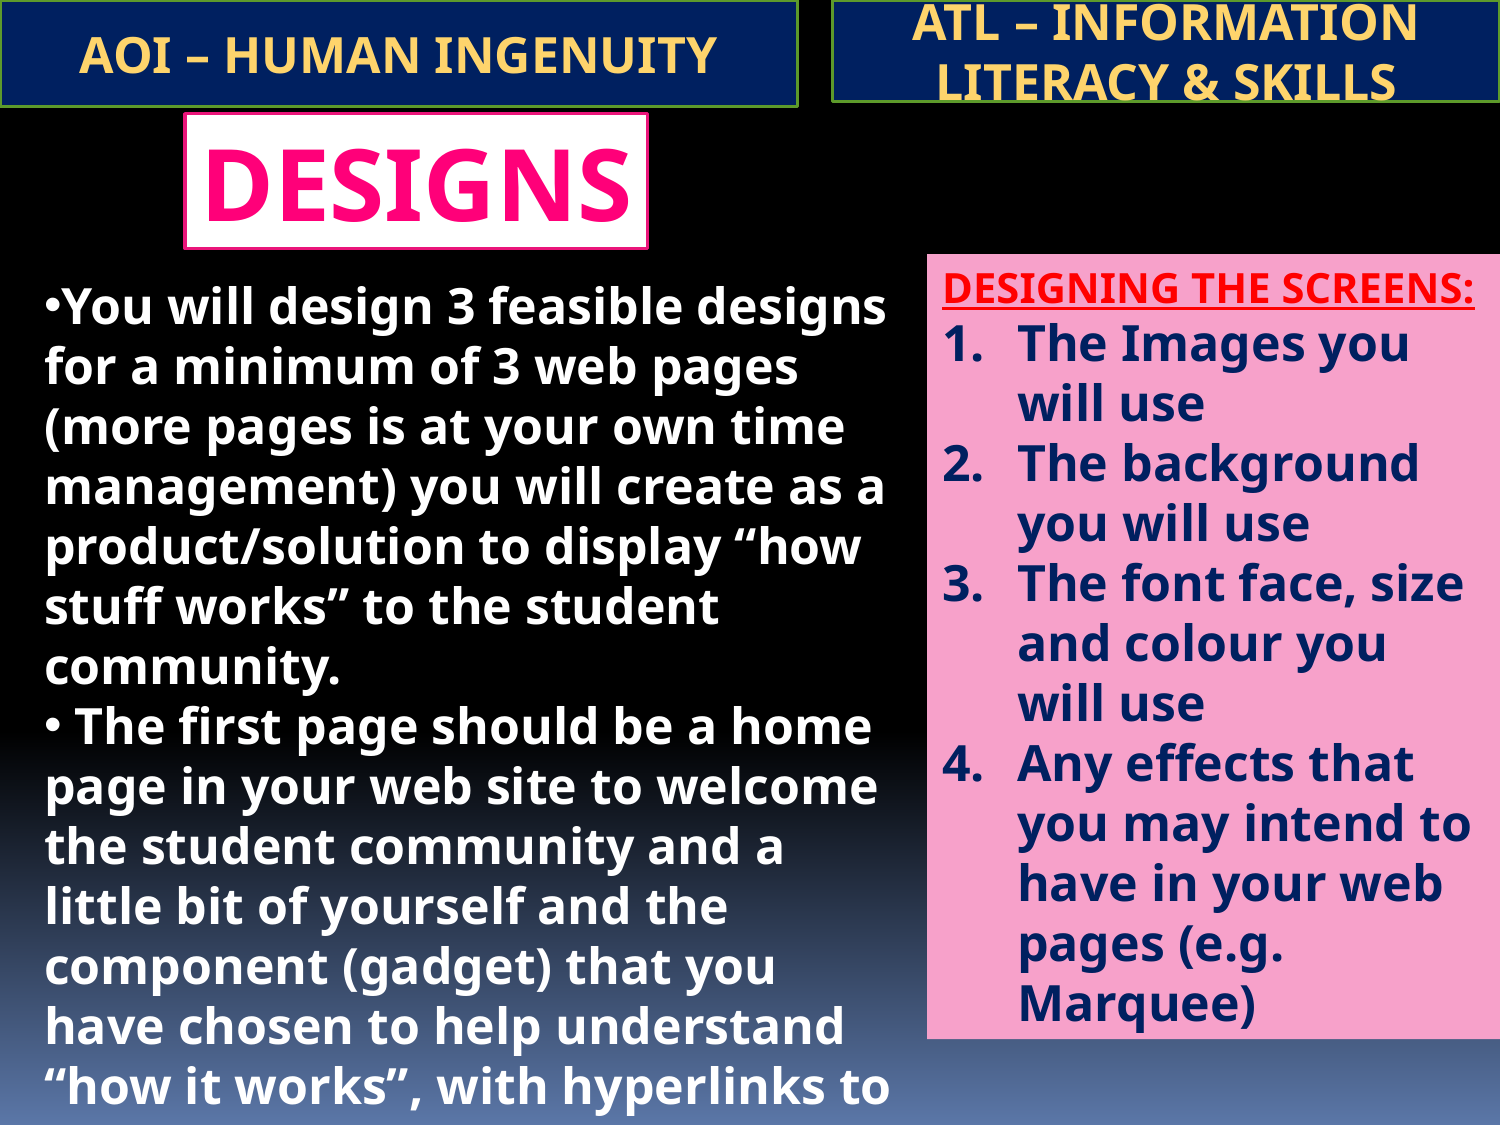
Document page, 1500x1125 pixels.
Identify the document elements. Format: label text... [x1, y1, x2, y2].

text_box DESIGNING THE SCREENS: The Images you will use The background you will use The font face, size and colour you will use Any effects that you may intend to have in your web pages (e.g. Marquee) [927, 254, 1500, 1040]
text_box AOI – HUMAN INGENUITY [0, 0, 799, 108]
text_box You will design 3 feasible designs for a minimum of 3 web pages (more pages is at your own time management) you will create as a product/solution to display “how stuff works” to the student community. The first page should be a home page in your web site to welcome the student community and a little bit of yourself and the component (gadget) that you have chosen to help understand “how it works”, with hyperlinks to link to other pages in the web site. [29, 267, 916, 1125]
text_box DESIGNS [183, 112, 649, 250]
text_box ATL – INFORMATION LITERACY & SKILLS [831, 0, 1500, 103]
